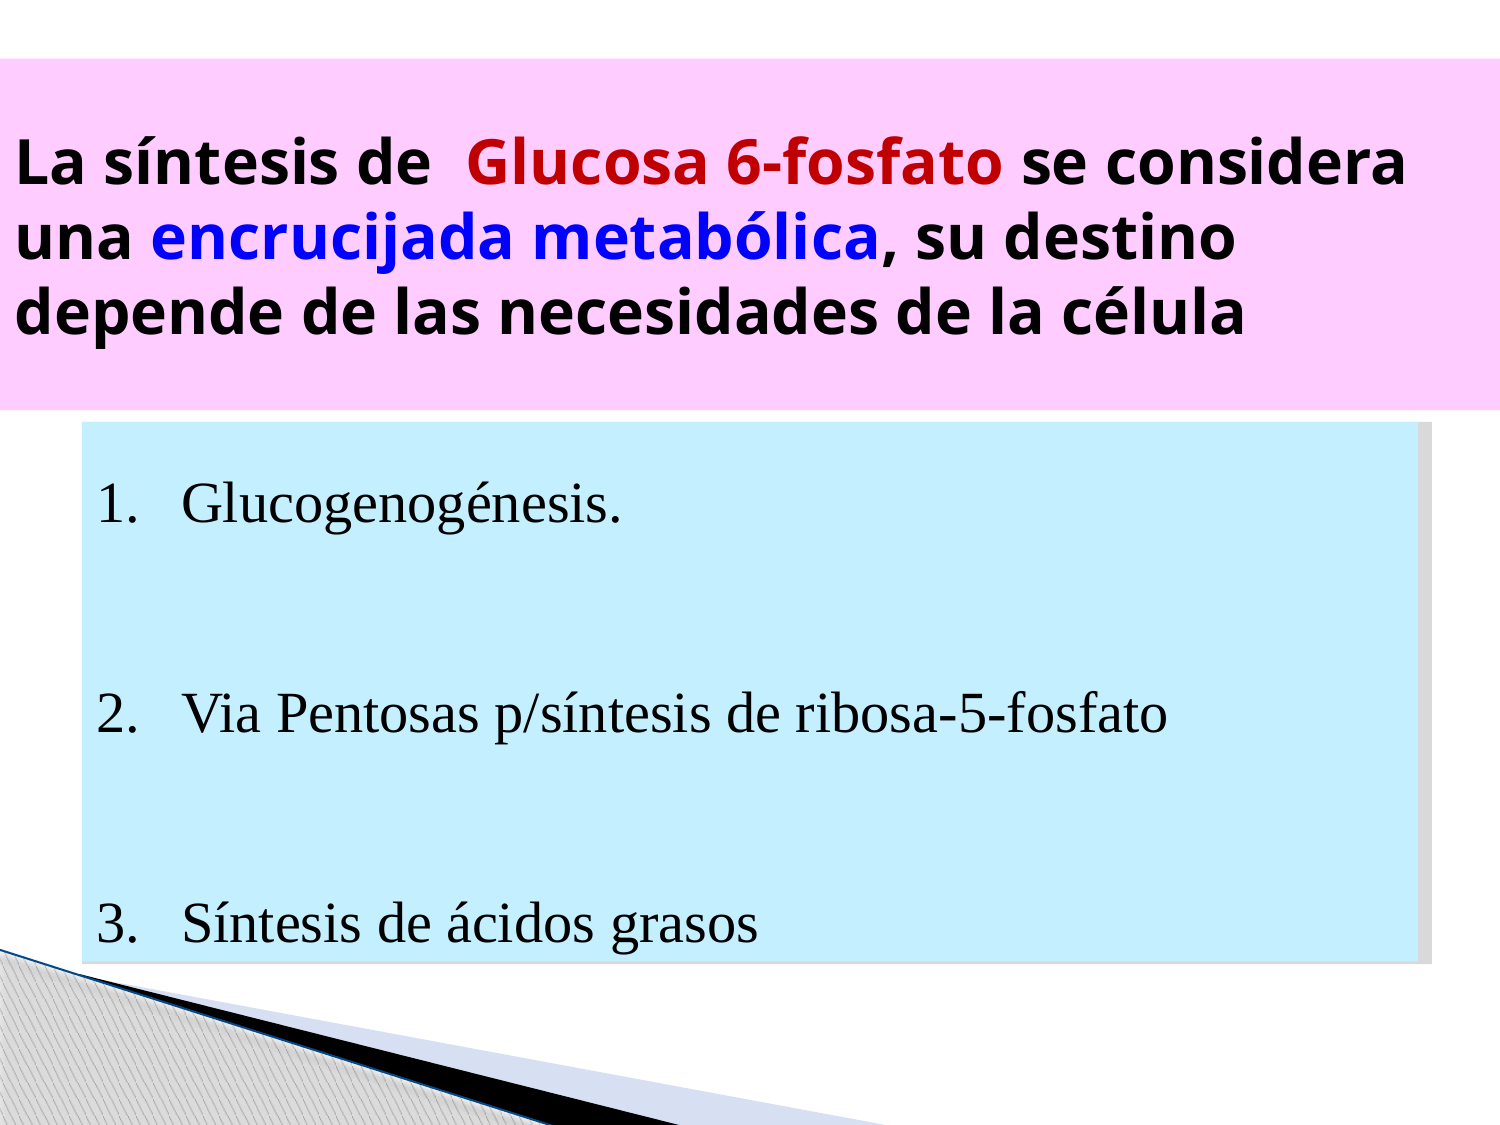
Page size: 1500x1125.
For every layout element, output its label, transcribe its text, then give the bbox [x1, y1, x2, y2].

title La síntesis de Glucosa 6-fosfato se considera una encrucijada metabólica, su destino depende de las necesidades de la célula [0, 58, 1500, 411]
text_box Glucogenogénesis. Via Pentosas p/síntesis de ribosa-5-fosfato Síntesis de ácidos grasos [81, 421, 1418, 962]
list 1. ¿Cuáles serían los destinos de la misma en un estado de buena nutrición? 2.Célula en división celular 3.Glándula mamaria lactante [81, 421, 1433, 965]
